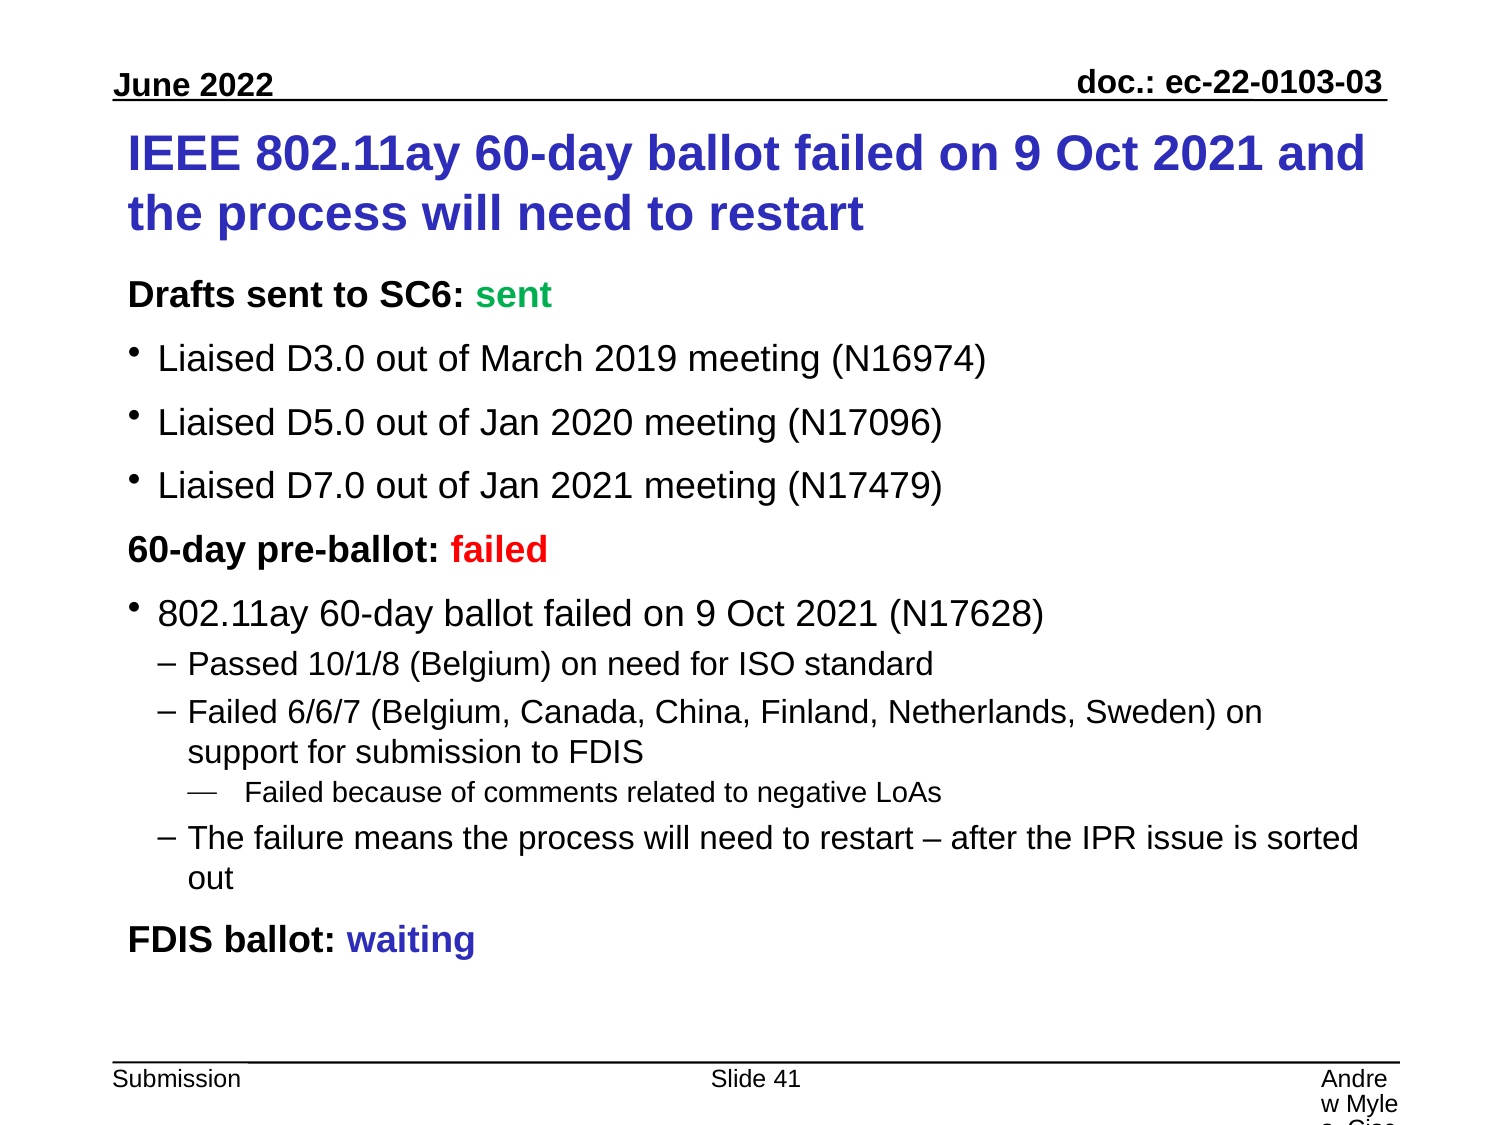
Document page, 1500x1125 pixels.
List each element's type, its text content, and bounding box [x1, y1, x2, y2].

list Drafts sent to SC6: sent Liaised D3.0 out of March 2019 meeting (N16974) Liaised D5.0 out of Jan 2020 meeting (N17096) Liaised D7.0 out of Jan 2021 meeting (N17479) 60-day pre-ballot: failed 802.11ay 60-day ballot failed on 9 Oct 2021 (N17628) Passed 10/1/8 (Belgium) on need for ISO standard Failed 6/6/7 (Belgium, Canada, China, Finland, Netherlands, Sweden) on support for submission to FDIS Failed because of comments related to negative LoAs The failure means the process will need to restart – after the IPR issue is sorted out FDIS ballot: waiting [112, 262, 1388, 938]
footer Andrew Myles, Cisco [1320, 1061, 1402, 1093]
slide_number Slide 41 [709, 1061, 803, 1093]
title IEEE 802.11ay 60-day ballot failed on 9 Oct 2021 and the process will need to restart [112, 112, 1388, 262]
